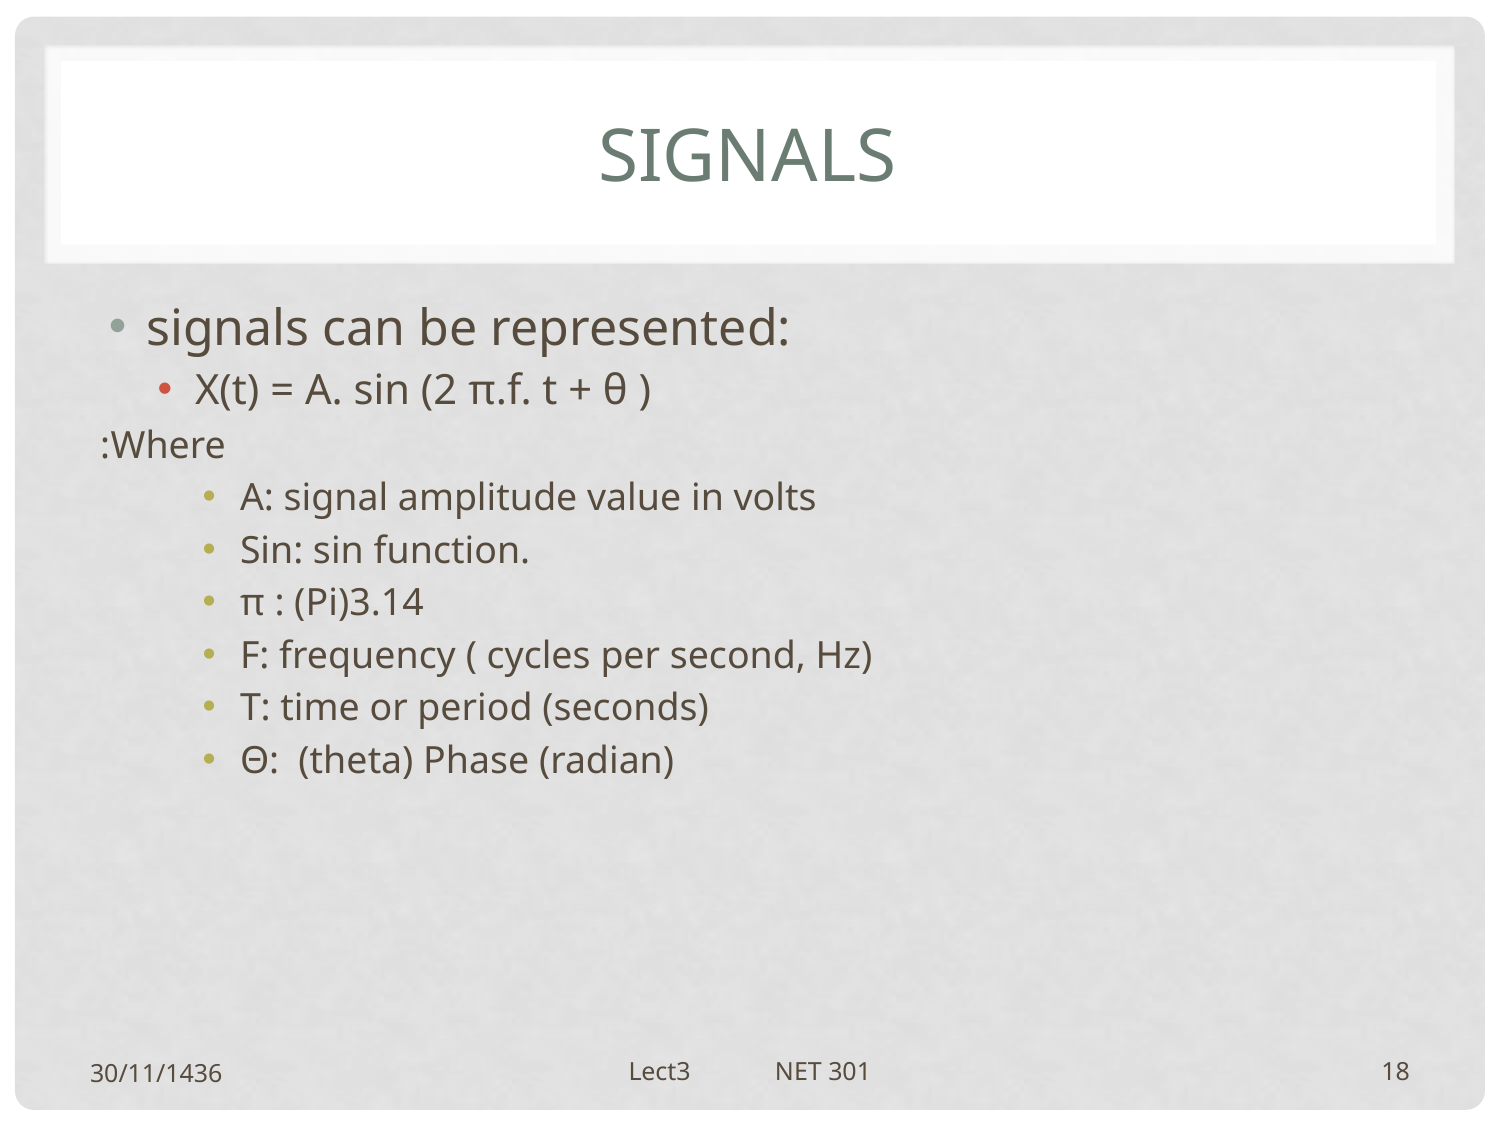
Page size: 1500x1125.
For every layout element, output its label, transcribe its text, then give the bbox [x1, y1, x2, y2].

list signals can be represented: X(t) = A. sin (2 π.f. t + θ ) Where: A: signal amplitude value in volts Sin: sin function. π : (Pi)3.14 F: frequency ( cycles per second, Hz) T: time or period (seconds) Θ: (theta) Phase (radian) [75, 287, 1425, 1005]
footer Lect3 NET 301 [512, 1042, 988, 1103]
title Signals [69, 66, 1425, 238]
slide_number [75, 1042, 425, 1103]
slide_number 18 [1074, 1042, 1425, 1103]
